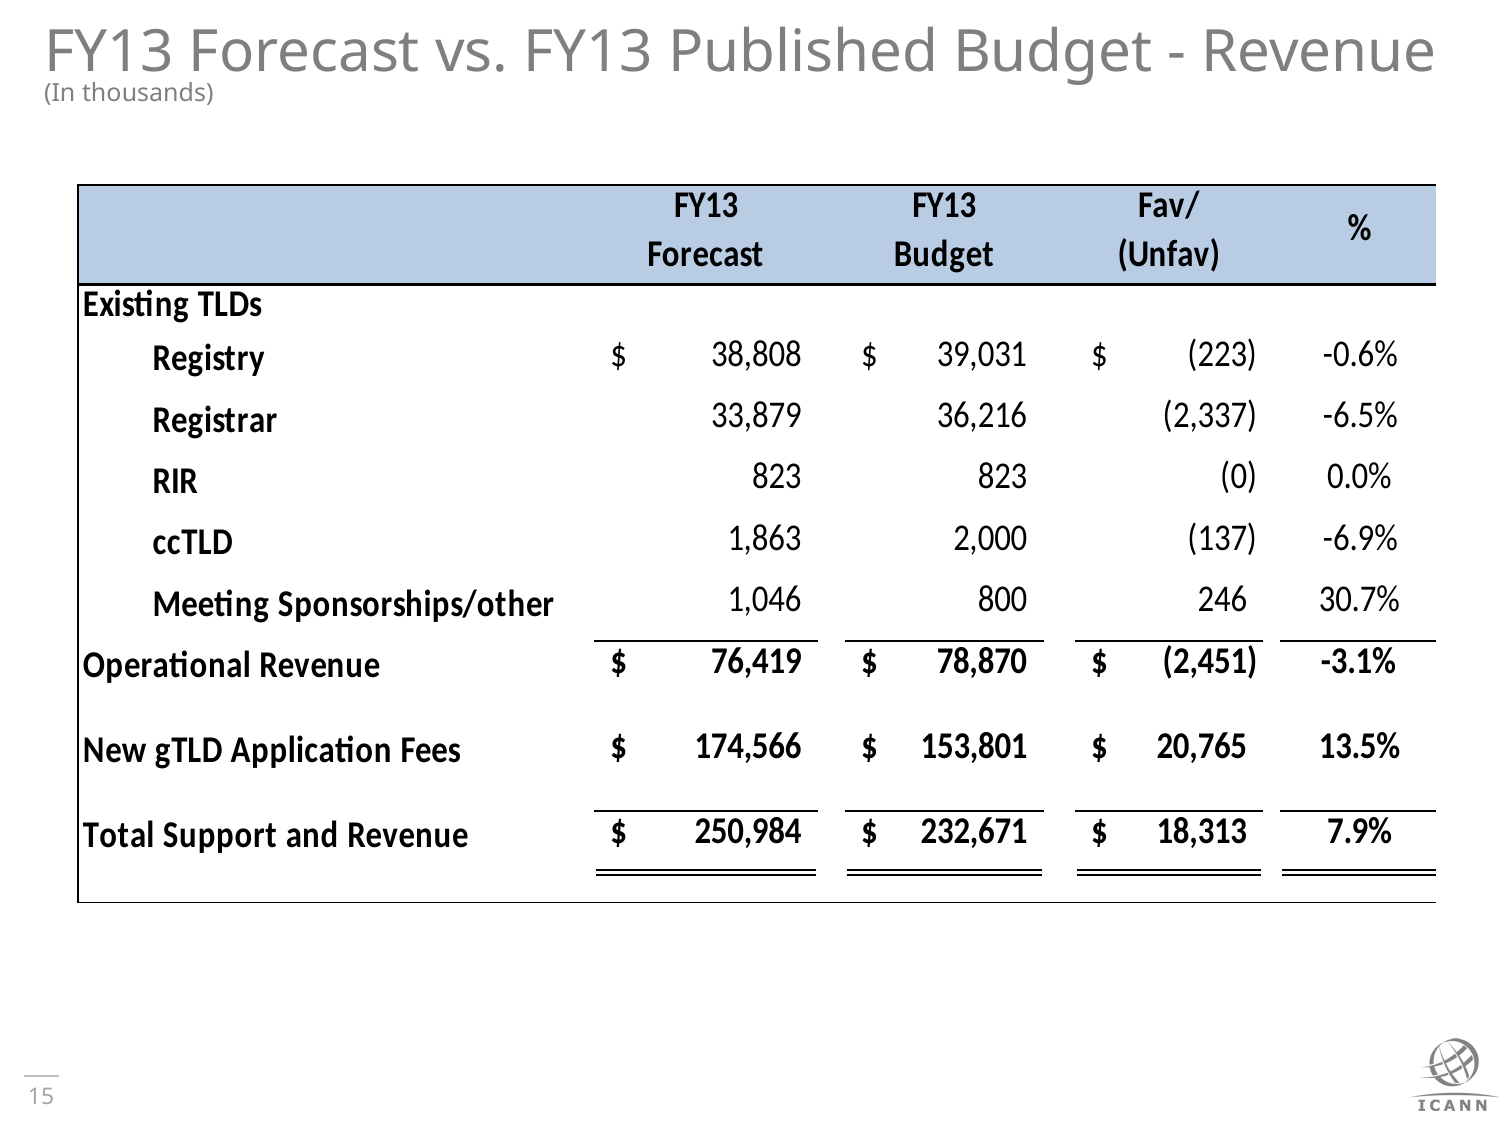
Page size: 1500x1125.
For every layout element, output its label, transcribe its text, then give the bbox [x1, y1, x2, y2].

picture [1409, 1038, 1500, 1111]
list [76, 183, 1439, 905]
title FY13 Forecast vs. FY13 Published Budget - Revenue (In thousands) [29, 19, 1477, 116]
